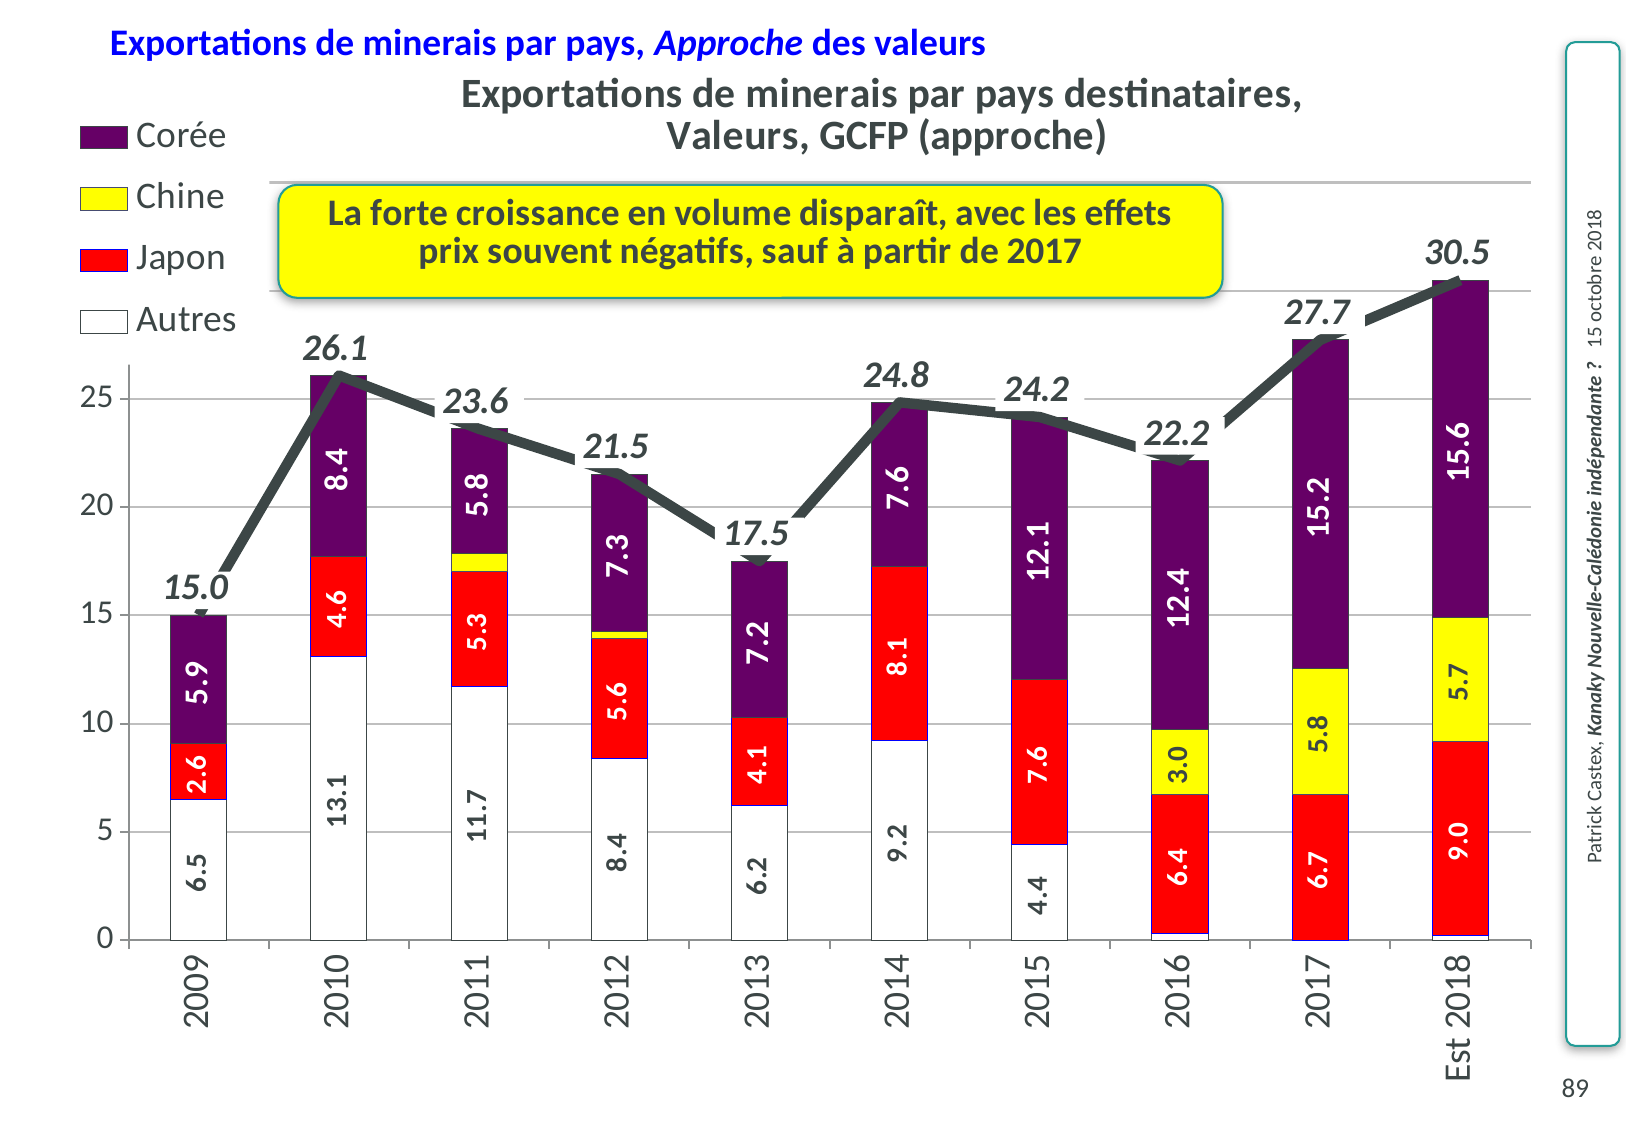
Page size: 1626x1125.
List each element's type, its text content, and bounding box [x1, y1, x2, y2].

chart [46, 61, 1533, 1099]
text_box Exportations de minerais par pays, Approche des valeurs [95, 11, 1246, 58]
